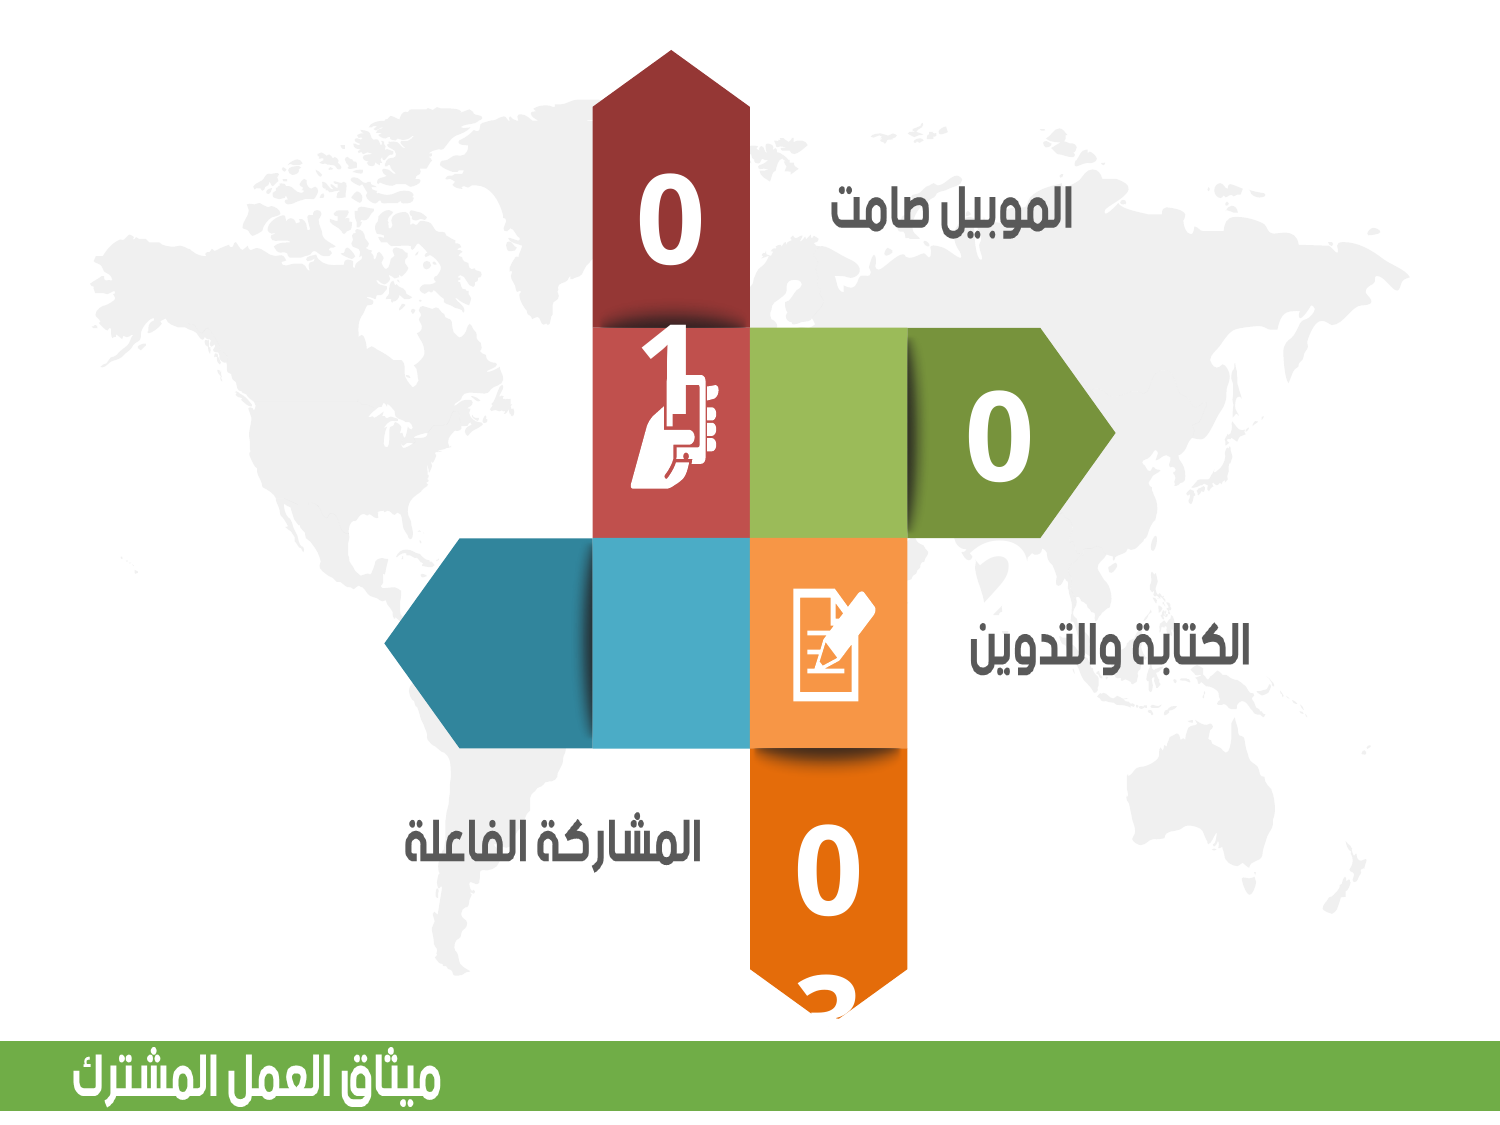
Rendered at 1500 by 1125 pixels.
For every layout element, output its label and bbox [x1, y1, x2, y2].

picture [0, 141, 1500, 1125]
text_box [89, 99, 1411, 140]
text_box [601, 48, 742, 98]
